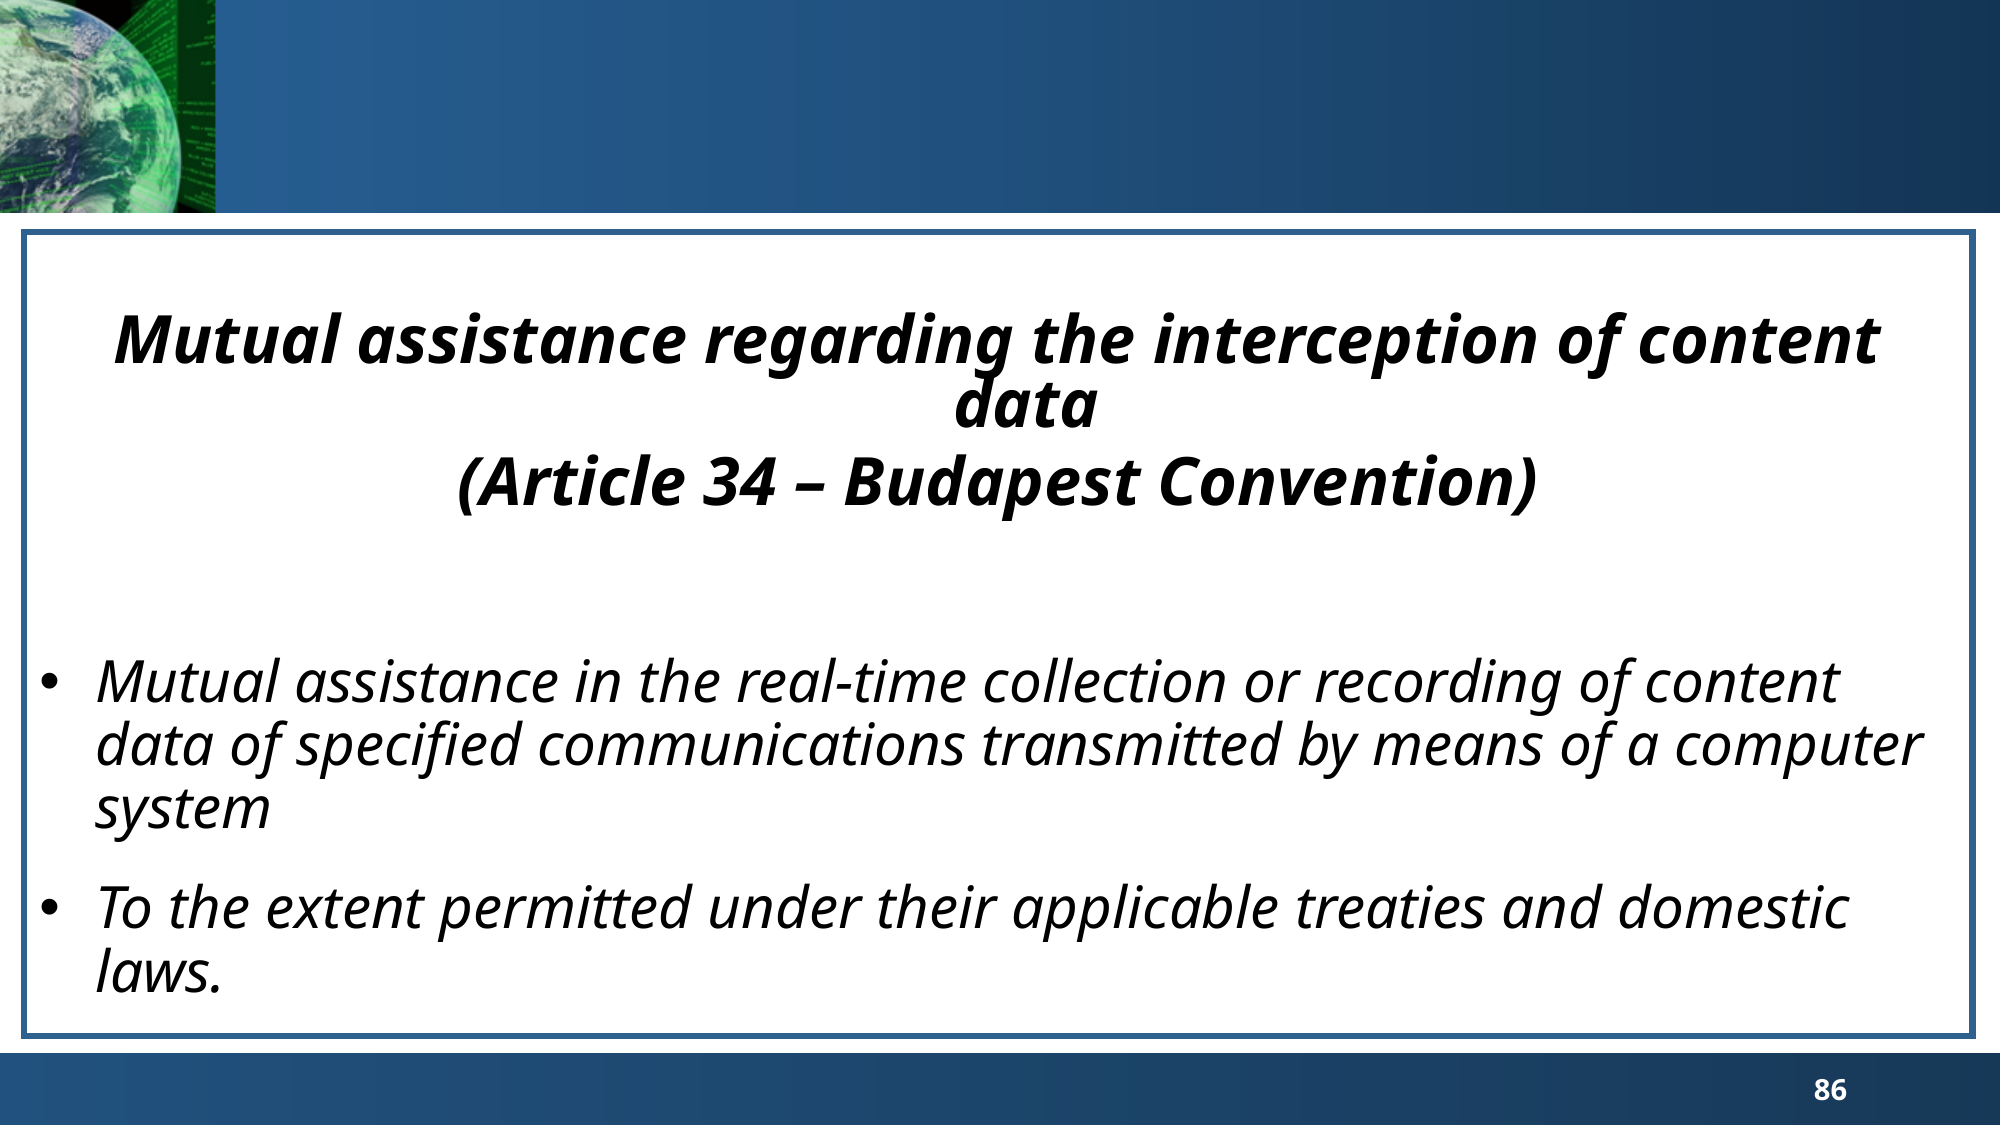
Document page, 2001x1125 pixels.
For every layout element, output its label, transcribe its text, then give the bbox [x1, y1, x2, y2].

slide_number 86 [1412, 1061, 1863, 1121]
picture [0, 0, 2000, 213]
text_box Mutual assistance regarding the interception of content data (Article 34 – Budapest Convention) Mutual assistance in the real-time collection or recording of content data of specified communications transmitted by means of a computer system To the extent permitted under their applicable treaties and domestic laws. [24, 231, 1973, 1036]
